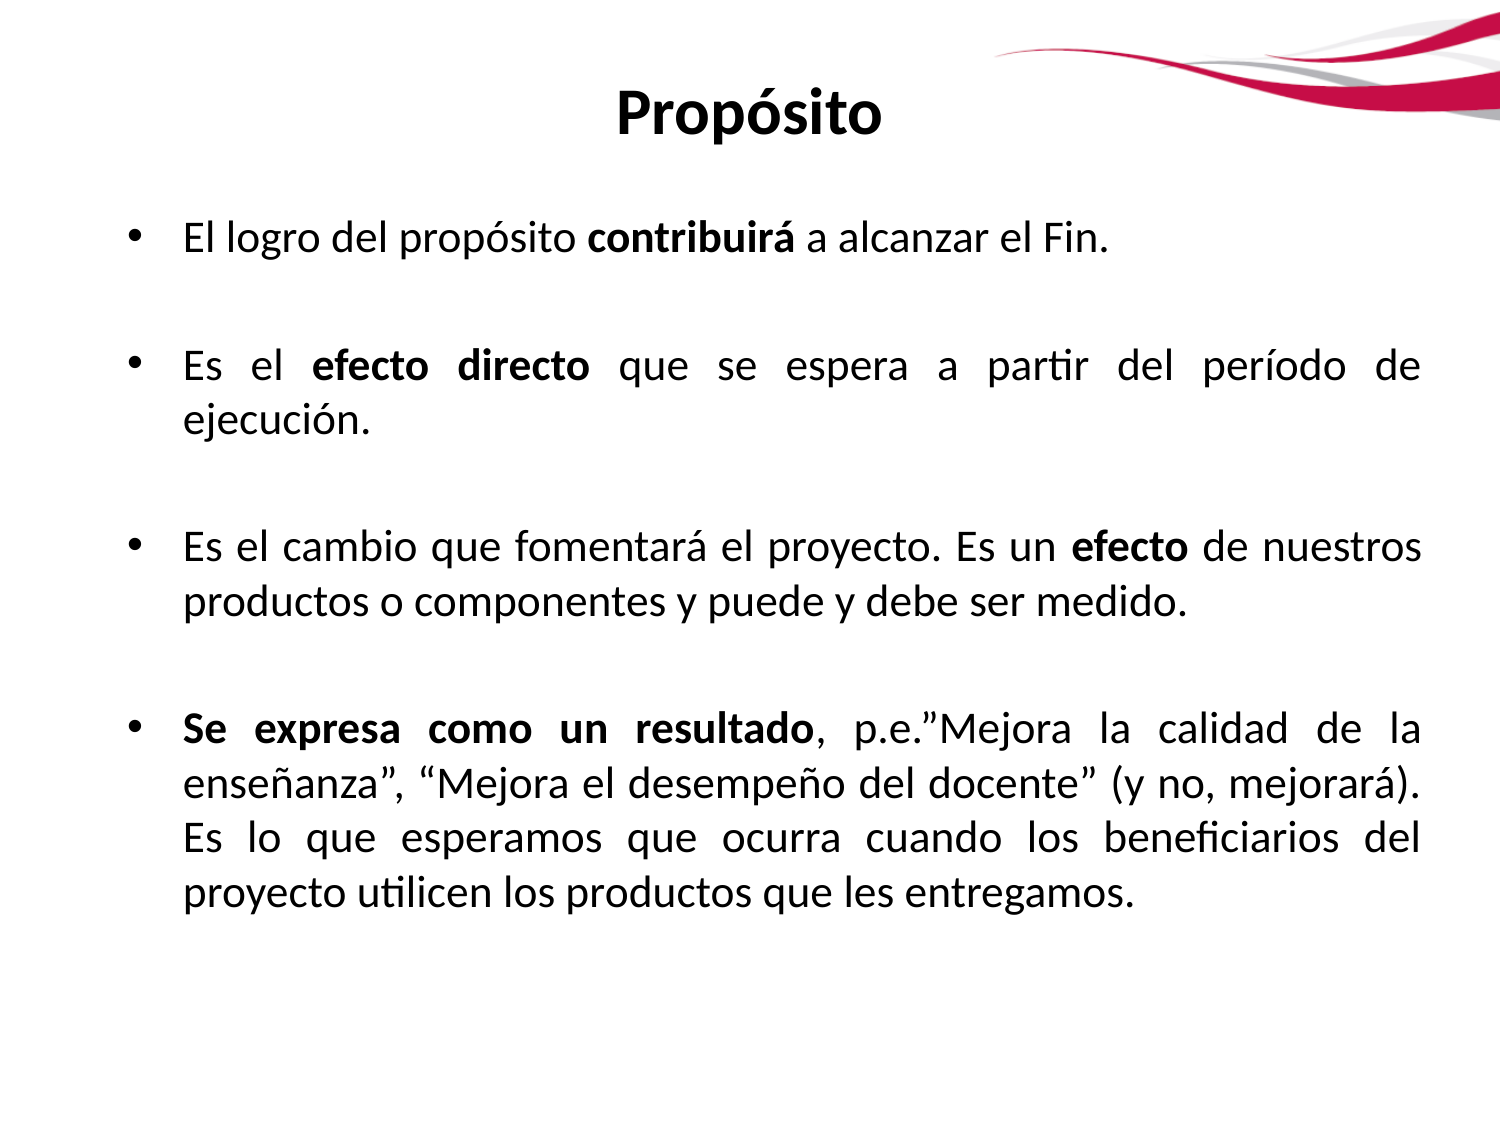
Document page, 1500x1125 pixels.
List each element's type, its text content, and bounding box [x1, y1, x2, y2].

text_box El logro del propósito contribuirá a alcanzar el Fin. Es el efecto directo que se espera a partir del período de ejecución. Es el cambio que fomentará el proyecto. Es un efecto de nuestros productos o componentes y puede y debe ser medido. Se expresa como un resultado, p.e.”Mejora la calidad de la enseñanza”, “Mejora el desempeño del docente” (y no, mejorará). Es lo que esperamos que ocurra cuando los beneficiarios del proyecto utilicen los productos que les entregamos. [112, 200, 1438, 961]
text_box Propósito [112, 124, 1388, 200]
picture [920, 0, 1500, 140]
